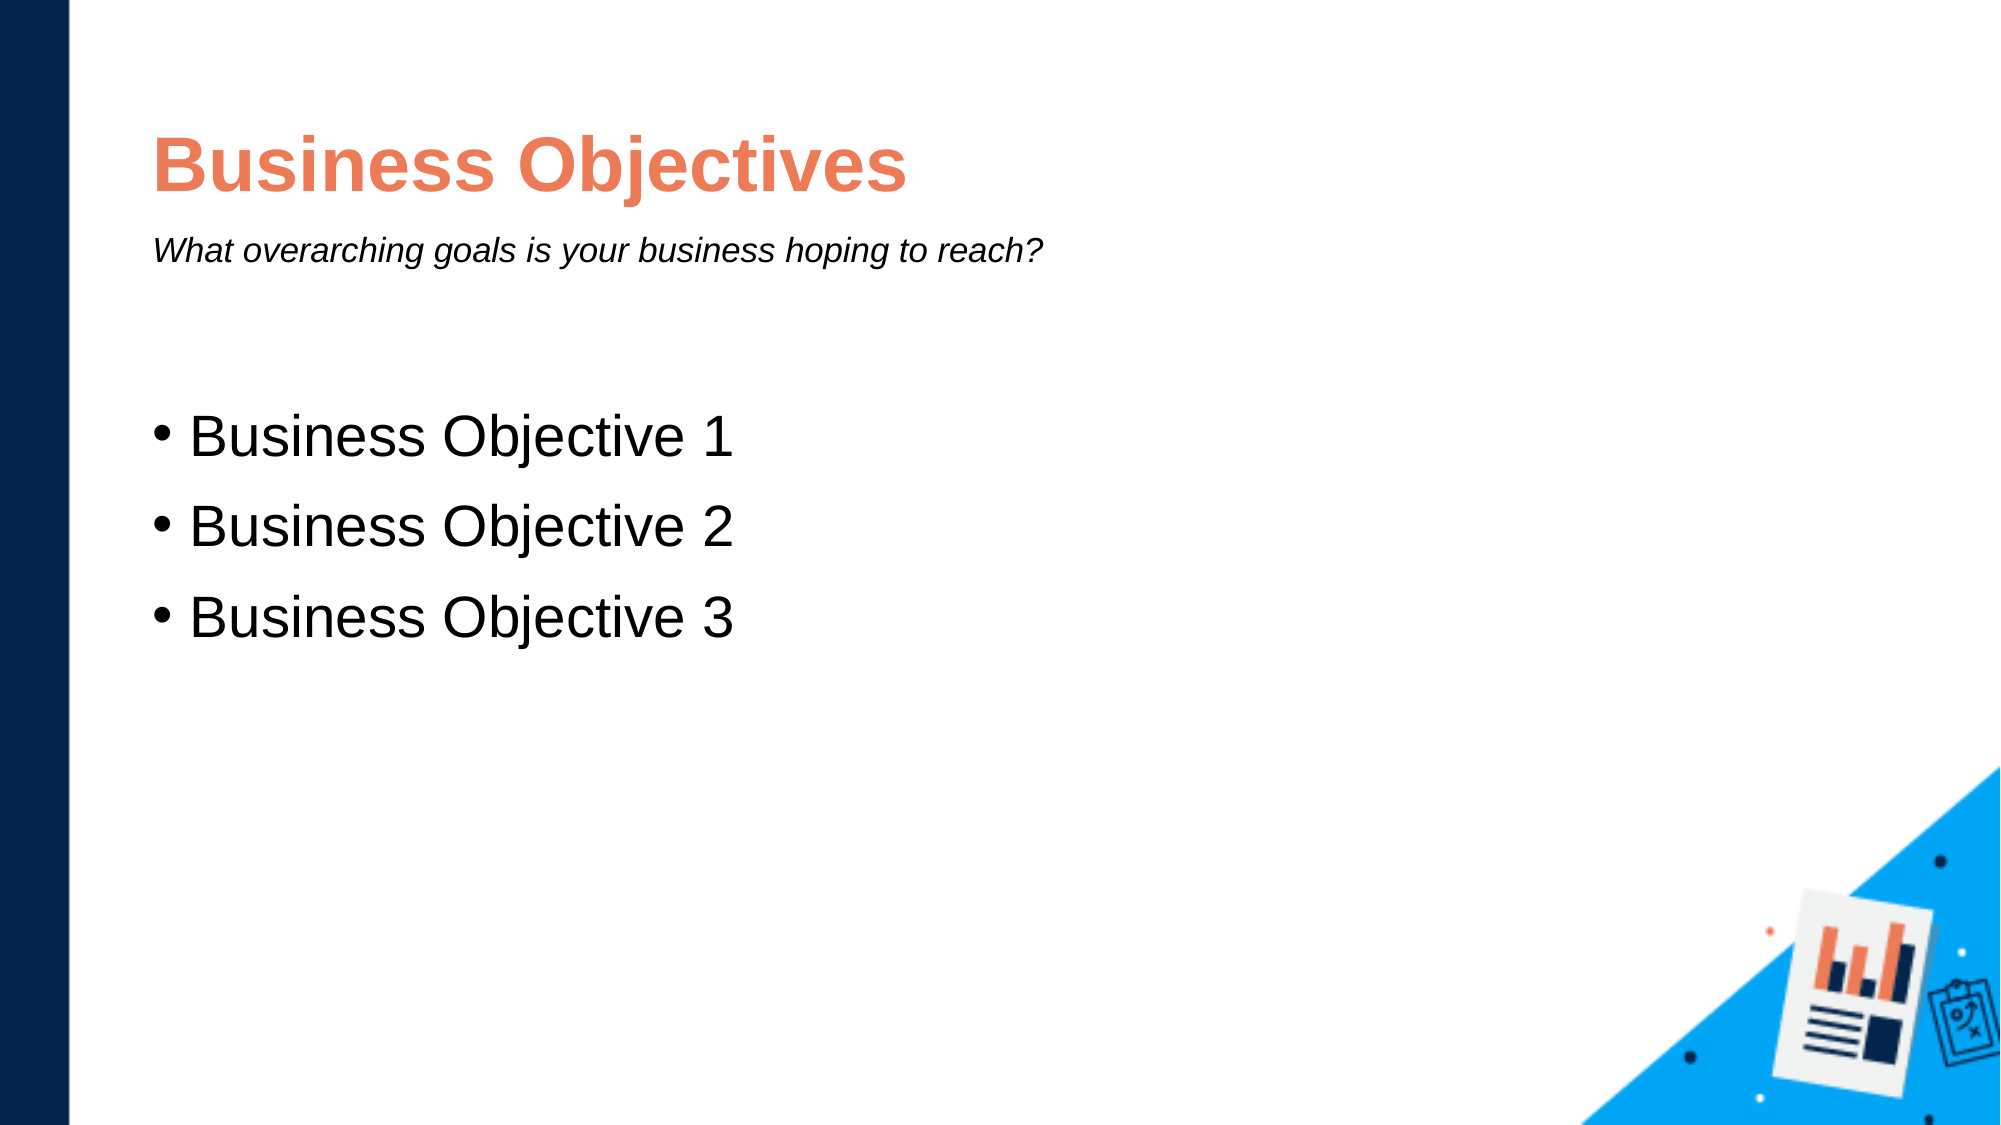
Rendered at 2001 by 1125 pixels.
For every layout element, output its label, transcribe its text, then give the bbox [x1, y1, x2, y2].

picture [1958, 947, 1967, 957]
picture [1755, 1094, 1765, 1103]
picture [1771, 898, 1940, 1099]
picture [1928, 980, 2001, 1066]
picture [0, 0, 2001, 1125]
picture [1685, 1052, 1696, 1063]
picture [1935, 856, 1946, 868]
picture [1926, 1115, 1933, 1125]
list Business Objective 1 Business Objective 2 Business Objective 3 [137, 299, 1863, 1014]
title Business Objectives What overarching goals is your business hoping to reach? [137, 59, 1863, 278]
